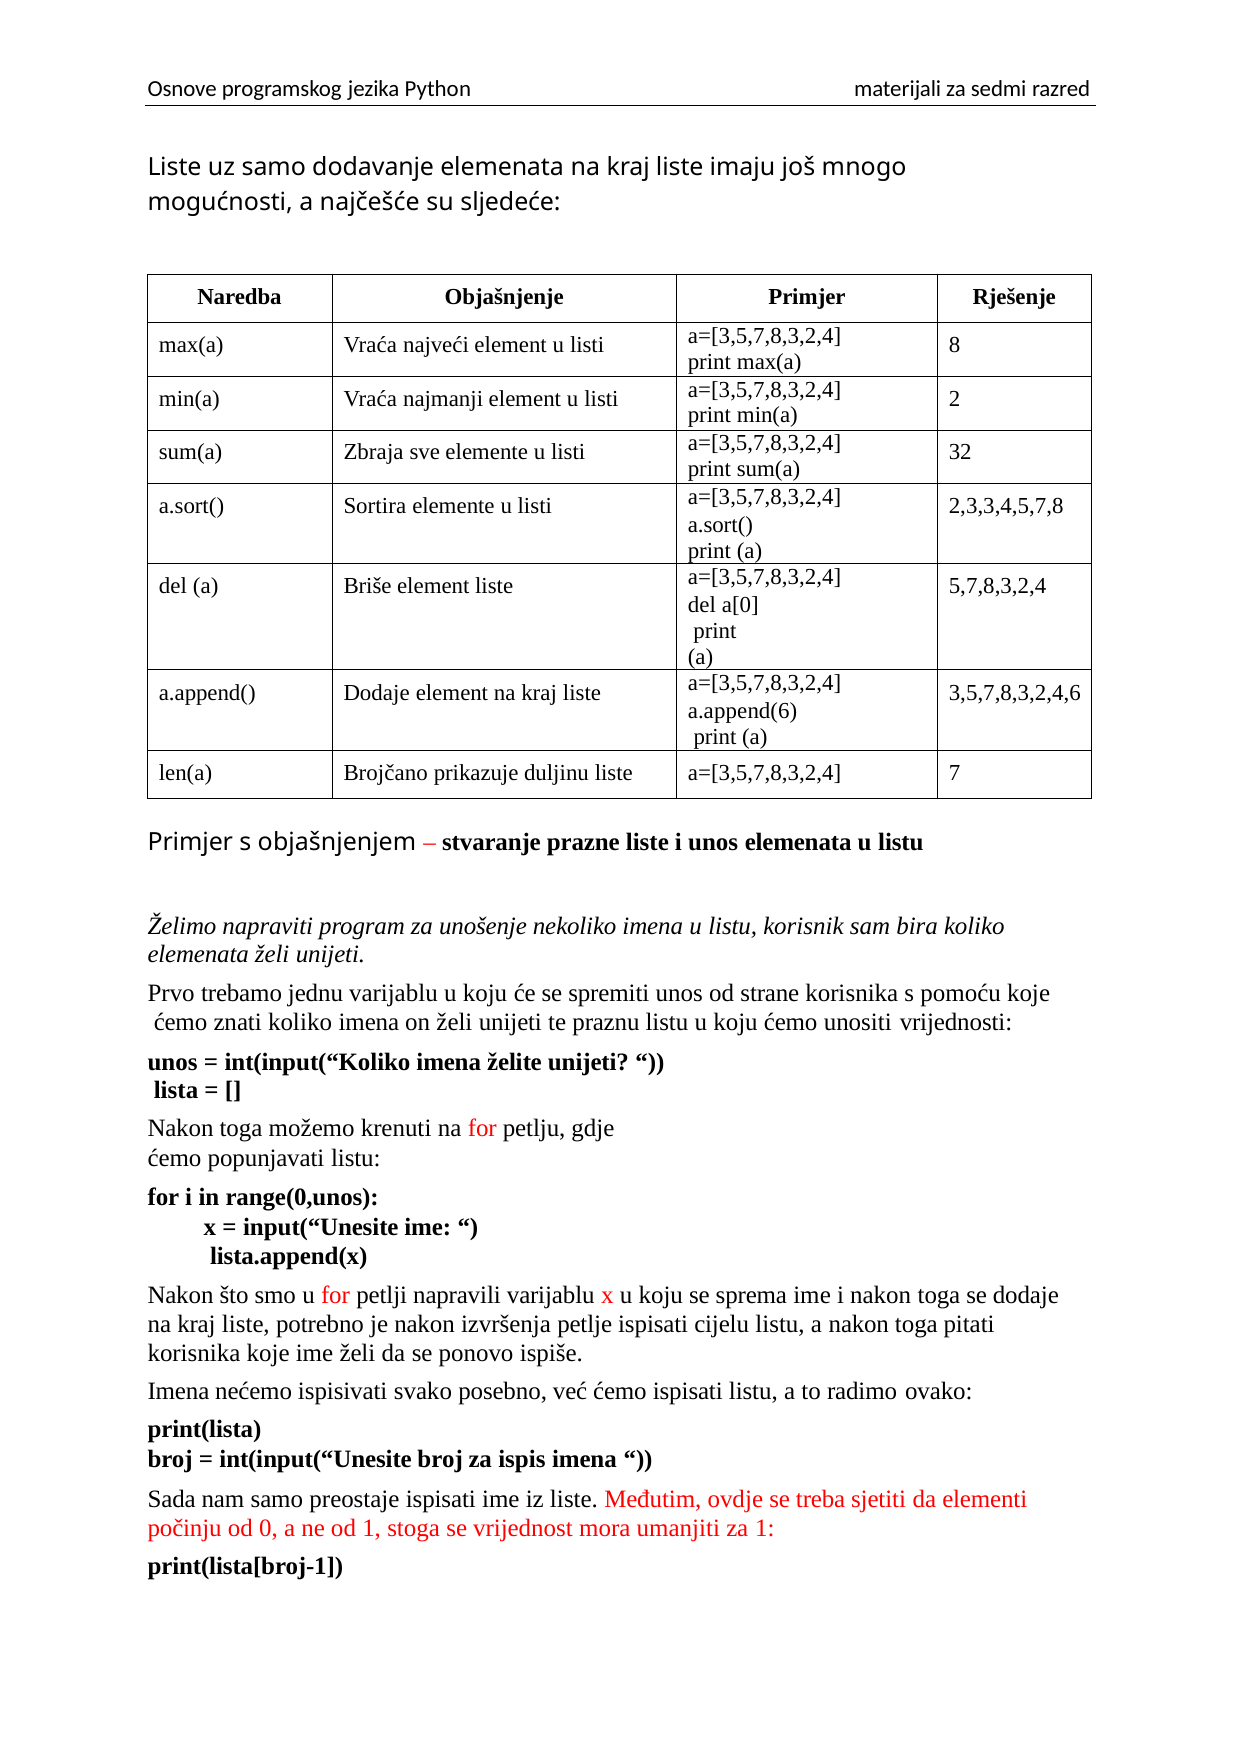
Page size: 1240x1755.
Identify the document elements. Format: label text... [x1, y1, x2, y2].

text_box Osnove programskog jezika Python materijali za sedmi razred Liste uz samo dodavanje elemenata na kraj liste imaju još mnogo mogućnosti, a najčešće su sljedeće: [145, 71, 1095, 216]
table_cell Vraća najmanji element u listi [333, 377, 676, 430]
table_cell 8 [938, 323, 1091, 376]
table_cell Zbraja sve elemente u listi [333, 431, 676, 483]
table_cell Briše element liste [333, 564, 676, 669]
text_box Primjer s objašnjenjem – stvaranje prazne liste i unos elemenata u listu Želimo napraviti program za unošenje nekoliko imena u listu, korisnik sam bira koliko elemenata želi unijeti. Prvo trebamo jednu varijablu u koju će se spremiti unos od strane korisnika s pomoću koje ćemo znati koliko imena on želi unijeti te praznu listu u koju ćemo unositi vrijednosti: unos = int(input(“Koliko imena želite unijeti? “)) lista = [] Nakon toga možemo krenuti na for petlju, gdje ćemo popunjavati listu: for i in range(0,unos): x = input(“Unesite ime: “) lista.append(x) Nakon što smo u for petlji napravili varijablu x u koju se sprema ime i nakon toga se dodaje na kraj liste, potrebno je nakon izvršenja petlje ispisati cijelu listu, a nakon toga pitati korisnika koje ime želi da se ponovo ispiše. Imena nećemo ispisivati svako posebno, već ćemo ispisati listu, a to radimo ovako: print(lista) broj = int(input(“Unesite broj za ispis imena “)) Sada nam samo preostaje ispisati ime iz liste. Međutim, ovdje se treba sjetiti da elementi počinju od 0, a ne od 1, stoga se vrijednost mora umanjiti za 1: print(lista[broj-1]) [145, 823, 1069, 1580]
table_cell 2,3,3,4,5,7,8 [938, 484, 1091, 563]
table_cell 3,5,7,8,3,2,4,6 [938, 670, 1091, 750]
table_header Rješenje [938, 275, 1091, 322]
table_cell 7 [938, 751, 1091, 798]
table_cell del (a) [148, 564, 332, 669]
table_cell 32 [938, 431, 1091, 483]
table_cell a.append() [148, 670, 332, 750]
table_header Objašnjenje [333, 275, 676, 322]
table_header Primjer [677, 275, 937, 322]
table_cell a=[3,5,7,8,3,2,4] print sum(a) [677, 431, 937, 483]
table_cell 2 [938, 377, 1091, 430]
table_cell len(a) [148, 751, 332, 798]
table_cell Dodaje element na kraj liste [333, 670, 676, 750]
table_cell a=[3,5,7,8,3,2,4] a.sort() print (a) [677, 484, 937, 563]
table_cell sum(a) [148, 431, 332, 483]
table_cell Brojčano prikazuje duljinu liste [333, 751, 676, 798]
table_cell Sortira elemente u listi [333, 484, 676, 563]
table_cell 5,7,8,3,2,4 [938, 564, 1091, 669]
table_cell a.sort() [148, 484, 332, 563]
table_cell Vraća najveći element u listi [333, 323, 676, 376]
table_cell a=[3,5,7,8,3,2,4] [677, 751, 937, 798]
table_cell min(a) [148, 377, 332, 430]
table_cell max(a) [148, 323, 332, 376]
table_cell a=[3,5,7,8,3,2,4] a.append(6) print (a) [677, 670, 937, 750]
table_cell a=[3,5,7,8,3,2,4] del a[0] print (a) [677, 564, 937, 669]
table_cell a=[3,5,7,8,3,2,4] print max(a) [677, 323, 937, 376]
table_cell a=[3,5,7,8,3,2,4] print min(a) [677, 377, 937, 430]
table_header Naredba [148, 275, 332, 322]
